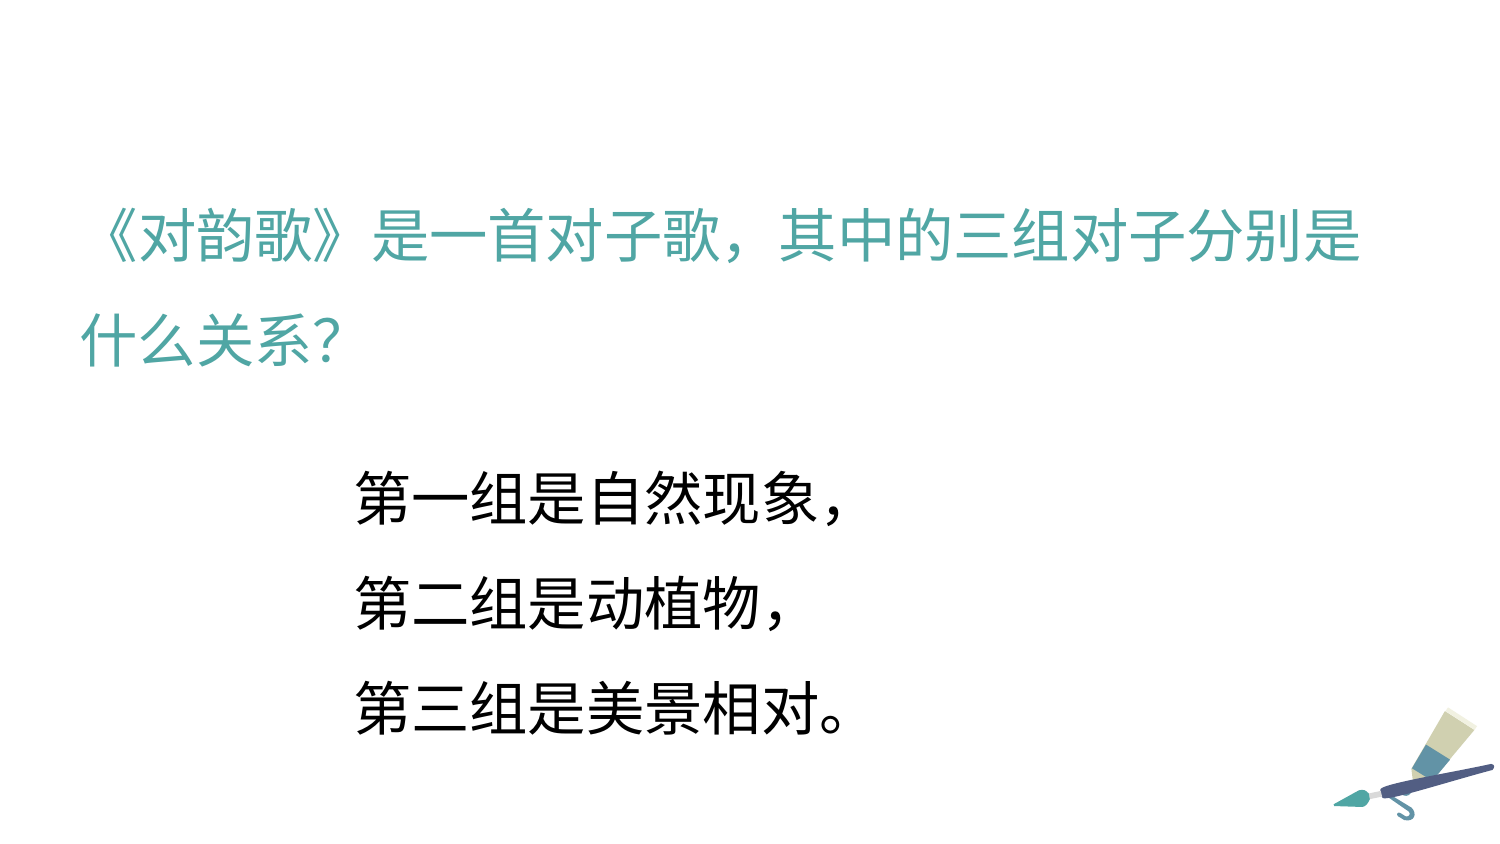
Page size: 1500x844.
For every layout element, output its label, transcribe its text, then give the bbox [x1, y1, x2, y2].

text_box 第一组是自然现象， 第二组是动植物， 第三组是美景相对。 [342, 421, 1150, 748]
text_box 《对韵歌》是一首对子歌，其中的三组对子分别是什么关系？ [68, 158, 1375, 380]
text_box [1358, 708, 1481, 844]
